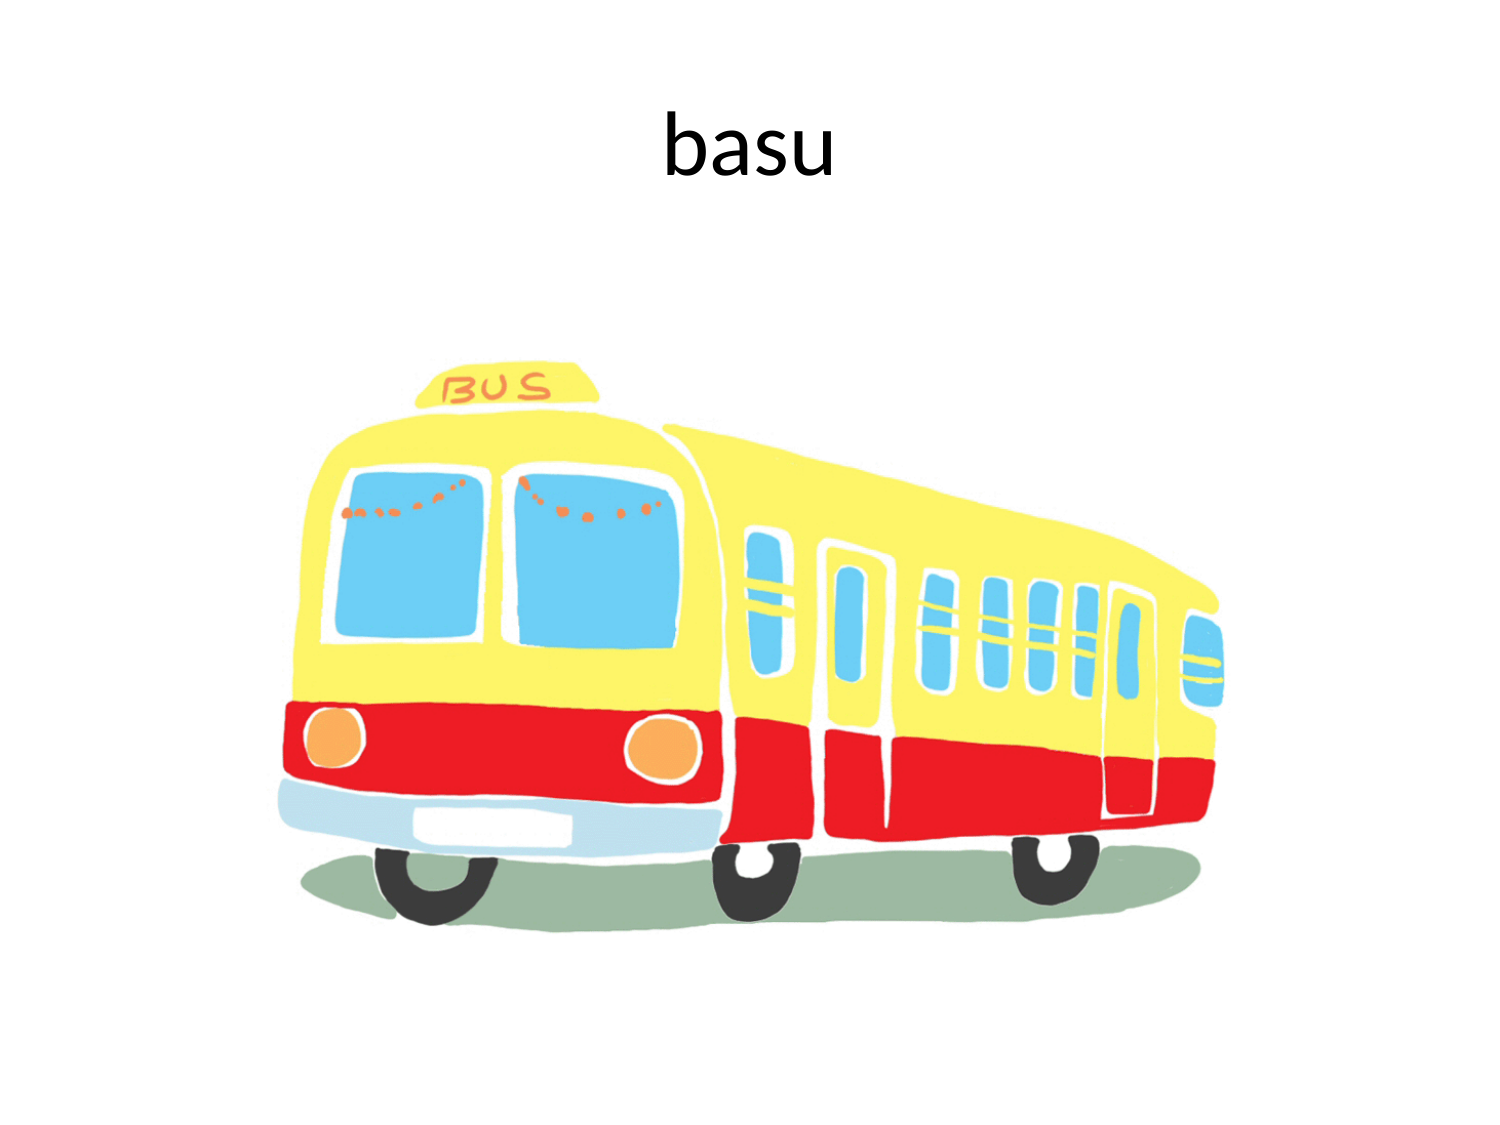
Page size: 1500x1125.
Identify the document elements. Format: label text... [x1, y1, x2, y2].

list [237, 262, 1263, 1006]
title basu [75, 45, 1425, 233]
